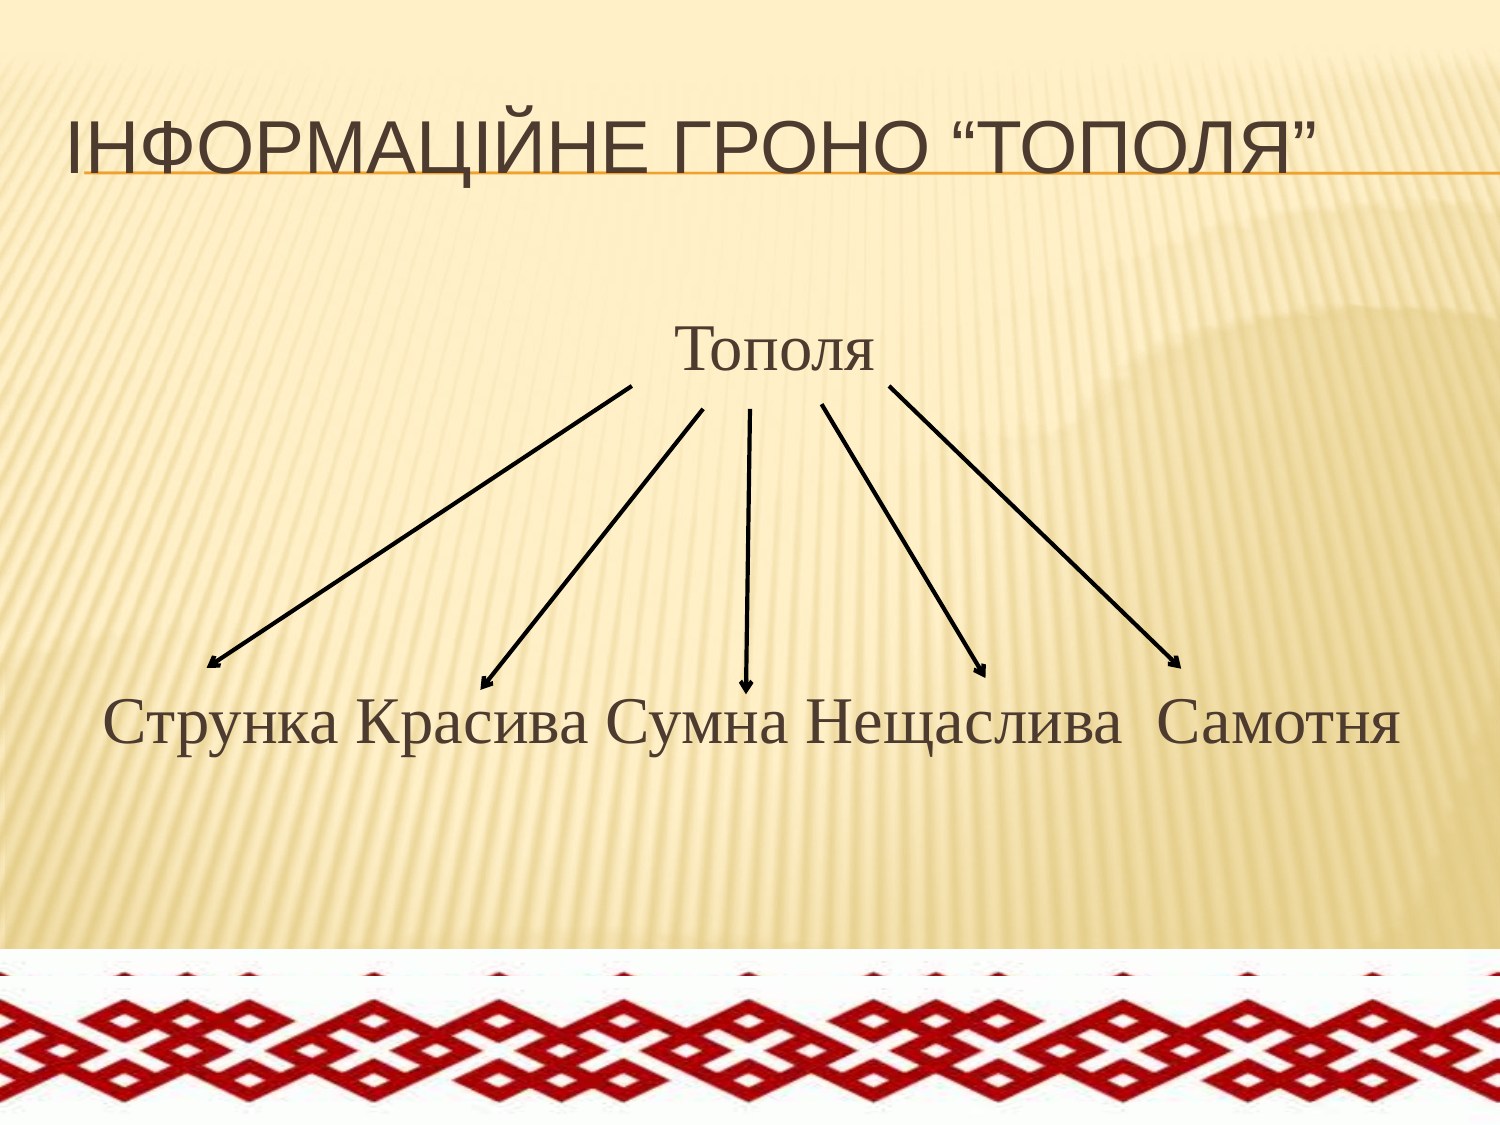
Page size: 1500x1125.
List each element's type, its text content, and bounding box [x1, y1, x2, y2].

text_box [821, 403, 986, 679]
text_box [480, 408, 704, 691]
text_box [745, 408, 751, 695]
title Інформаційне гроно “Тополя” [50, 75, 1475, 213]
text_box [888, 385, 1182, 669]
picture [0, 948, 1500, 1125]
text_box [206, 385, 633, 669]
list Тополя Струнка Красива Сумна Нещаслива Самотня [37, 296, 1463, 947]
